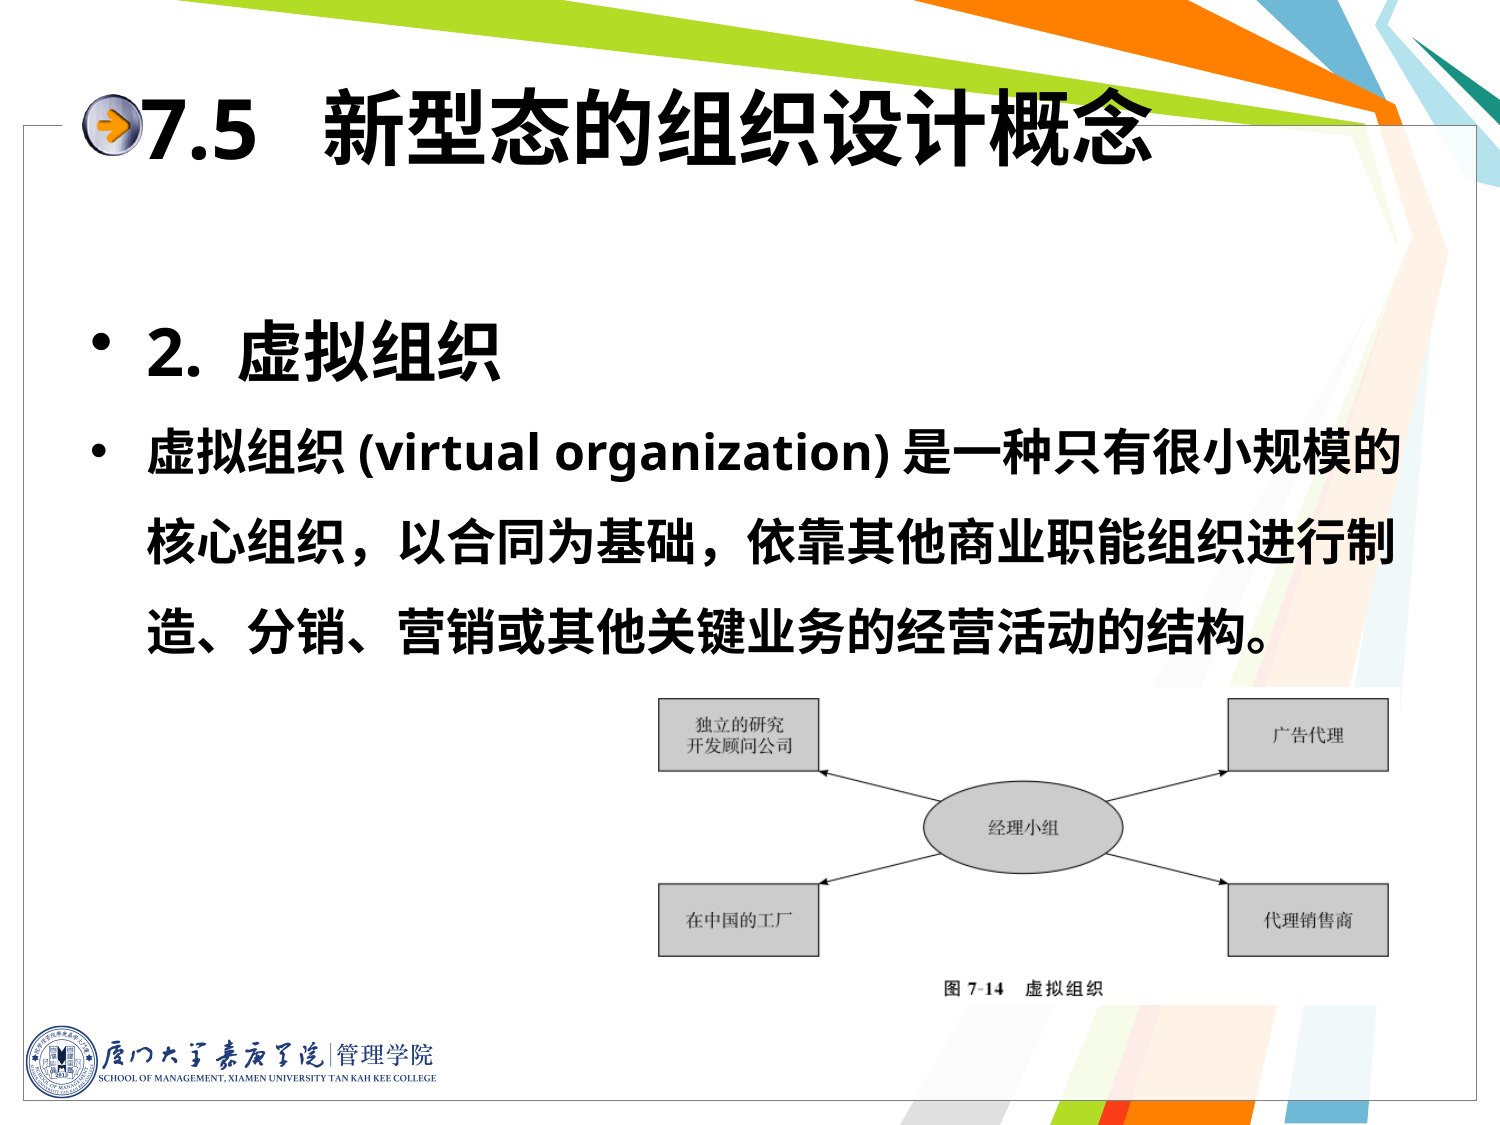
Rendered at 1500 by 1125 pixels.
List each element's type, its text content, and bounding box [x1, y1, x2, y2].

picture [637, 687, 1401, 1006]
picture [24, 1024, 438, 1100]
title 7.5 新型态的组织设计概念 [125, 32, 1188, 220]
list 2. 虚拟组织 虚拟组织(virtual organization)是一种只有很小规模的核心组织，以合同为基础，依靠其他商业职能组织进行制造、分销、营销或其他关键业务的经营活动的结构。 [75, 262, 1425, 1005]
picture [82, 94, 125, 156]
